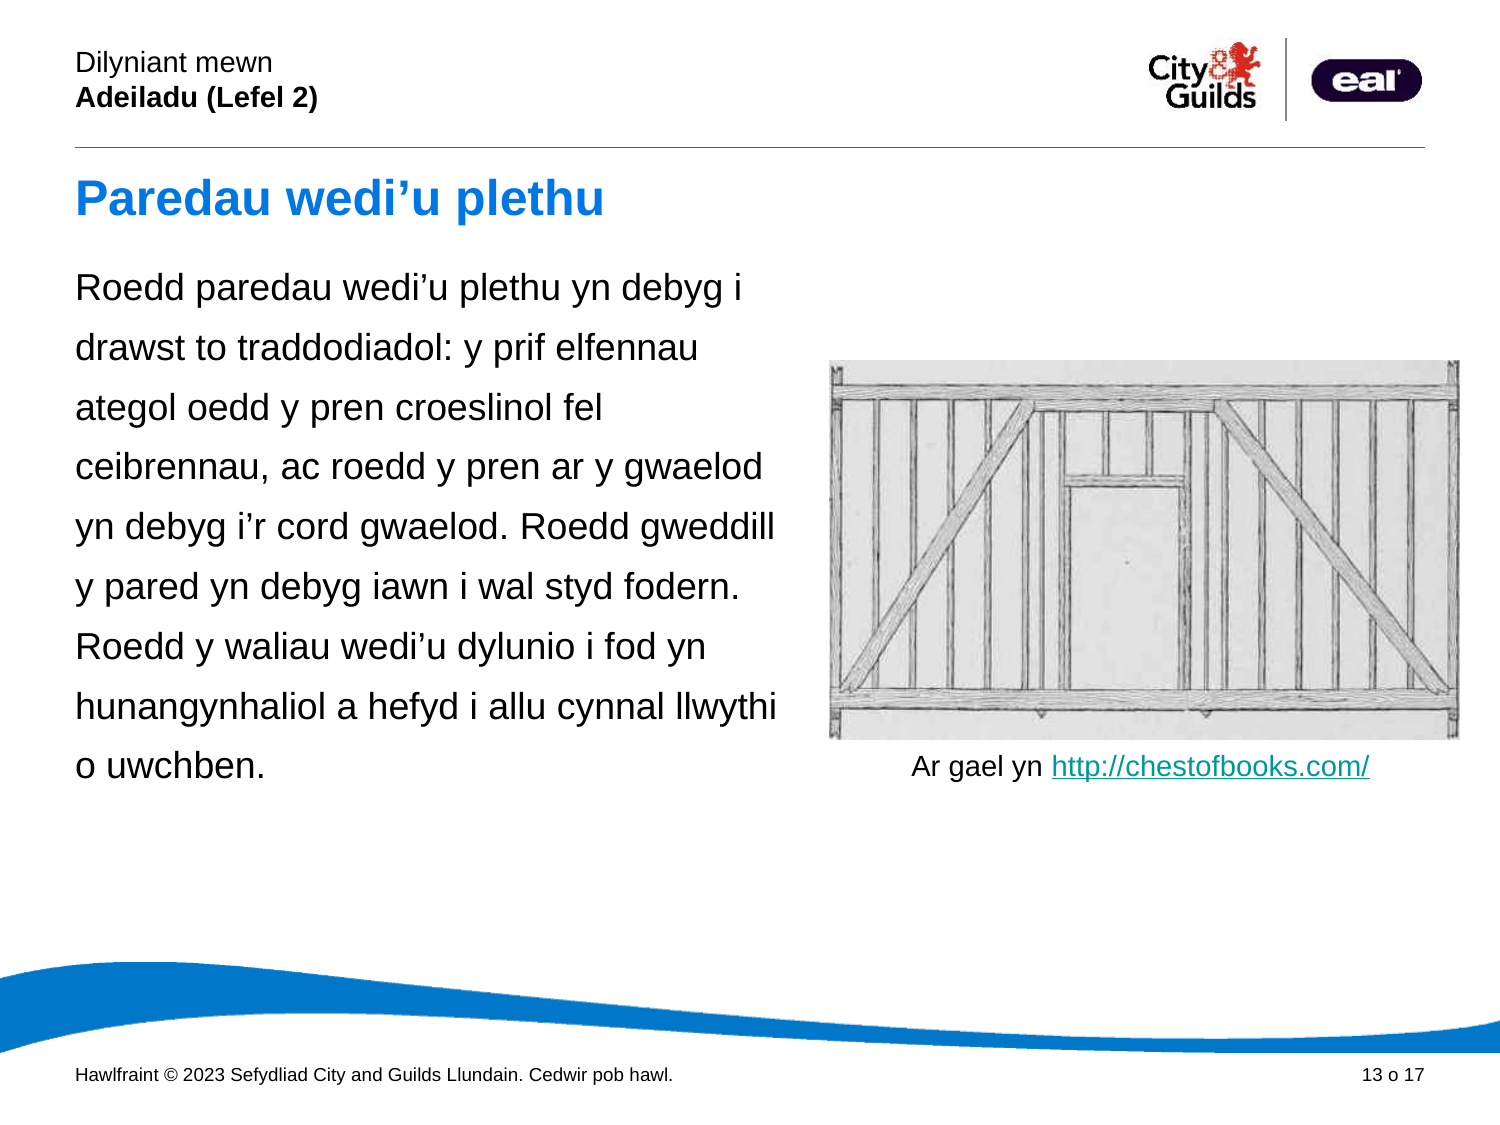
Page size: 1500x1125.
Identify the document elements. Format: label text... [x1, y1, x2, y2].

picture [829, 359, 1461, 740]
list Roedd paredau wedi’u plethu yn debyg i drawst to traddodiadol: y prif elfennau ategol oedd y pren croeslinol fel ceibrennau, ac roedd y pren ar y gwaelod yn debyg i’r cord gwaelod. Roedd gweddill y pared yn debyg iawn i wal styd fodern. Roedd y waliau wedi’u dylunio i fod yn hunangynhaliol a hefyd i allu cynnal llwythi o uwchben. [75, 248, 798, 953]
picture [0, 962, 1500, 1053]
picture [1149, 38, 1422, 121]
title Paredau wedi’u plethu [75, 165, 1425, 229]
text_box Ar gael yn http://chestofbooks.com/ [769, 739, 1500, 790]
